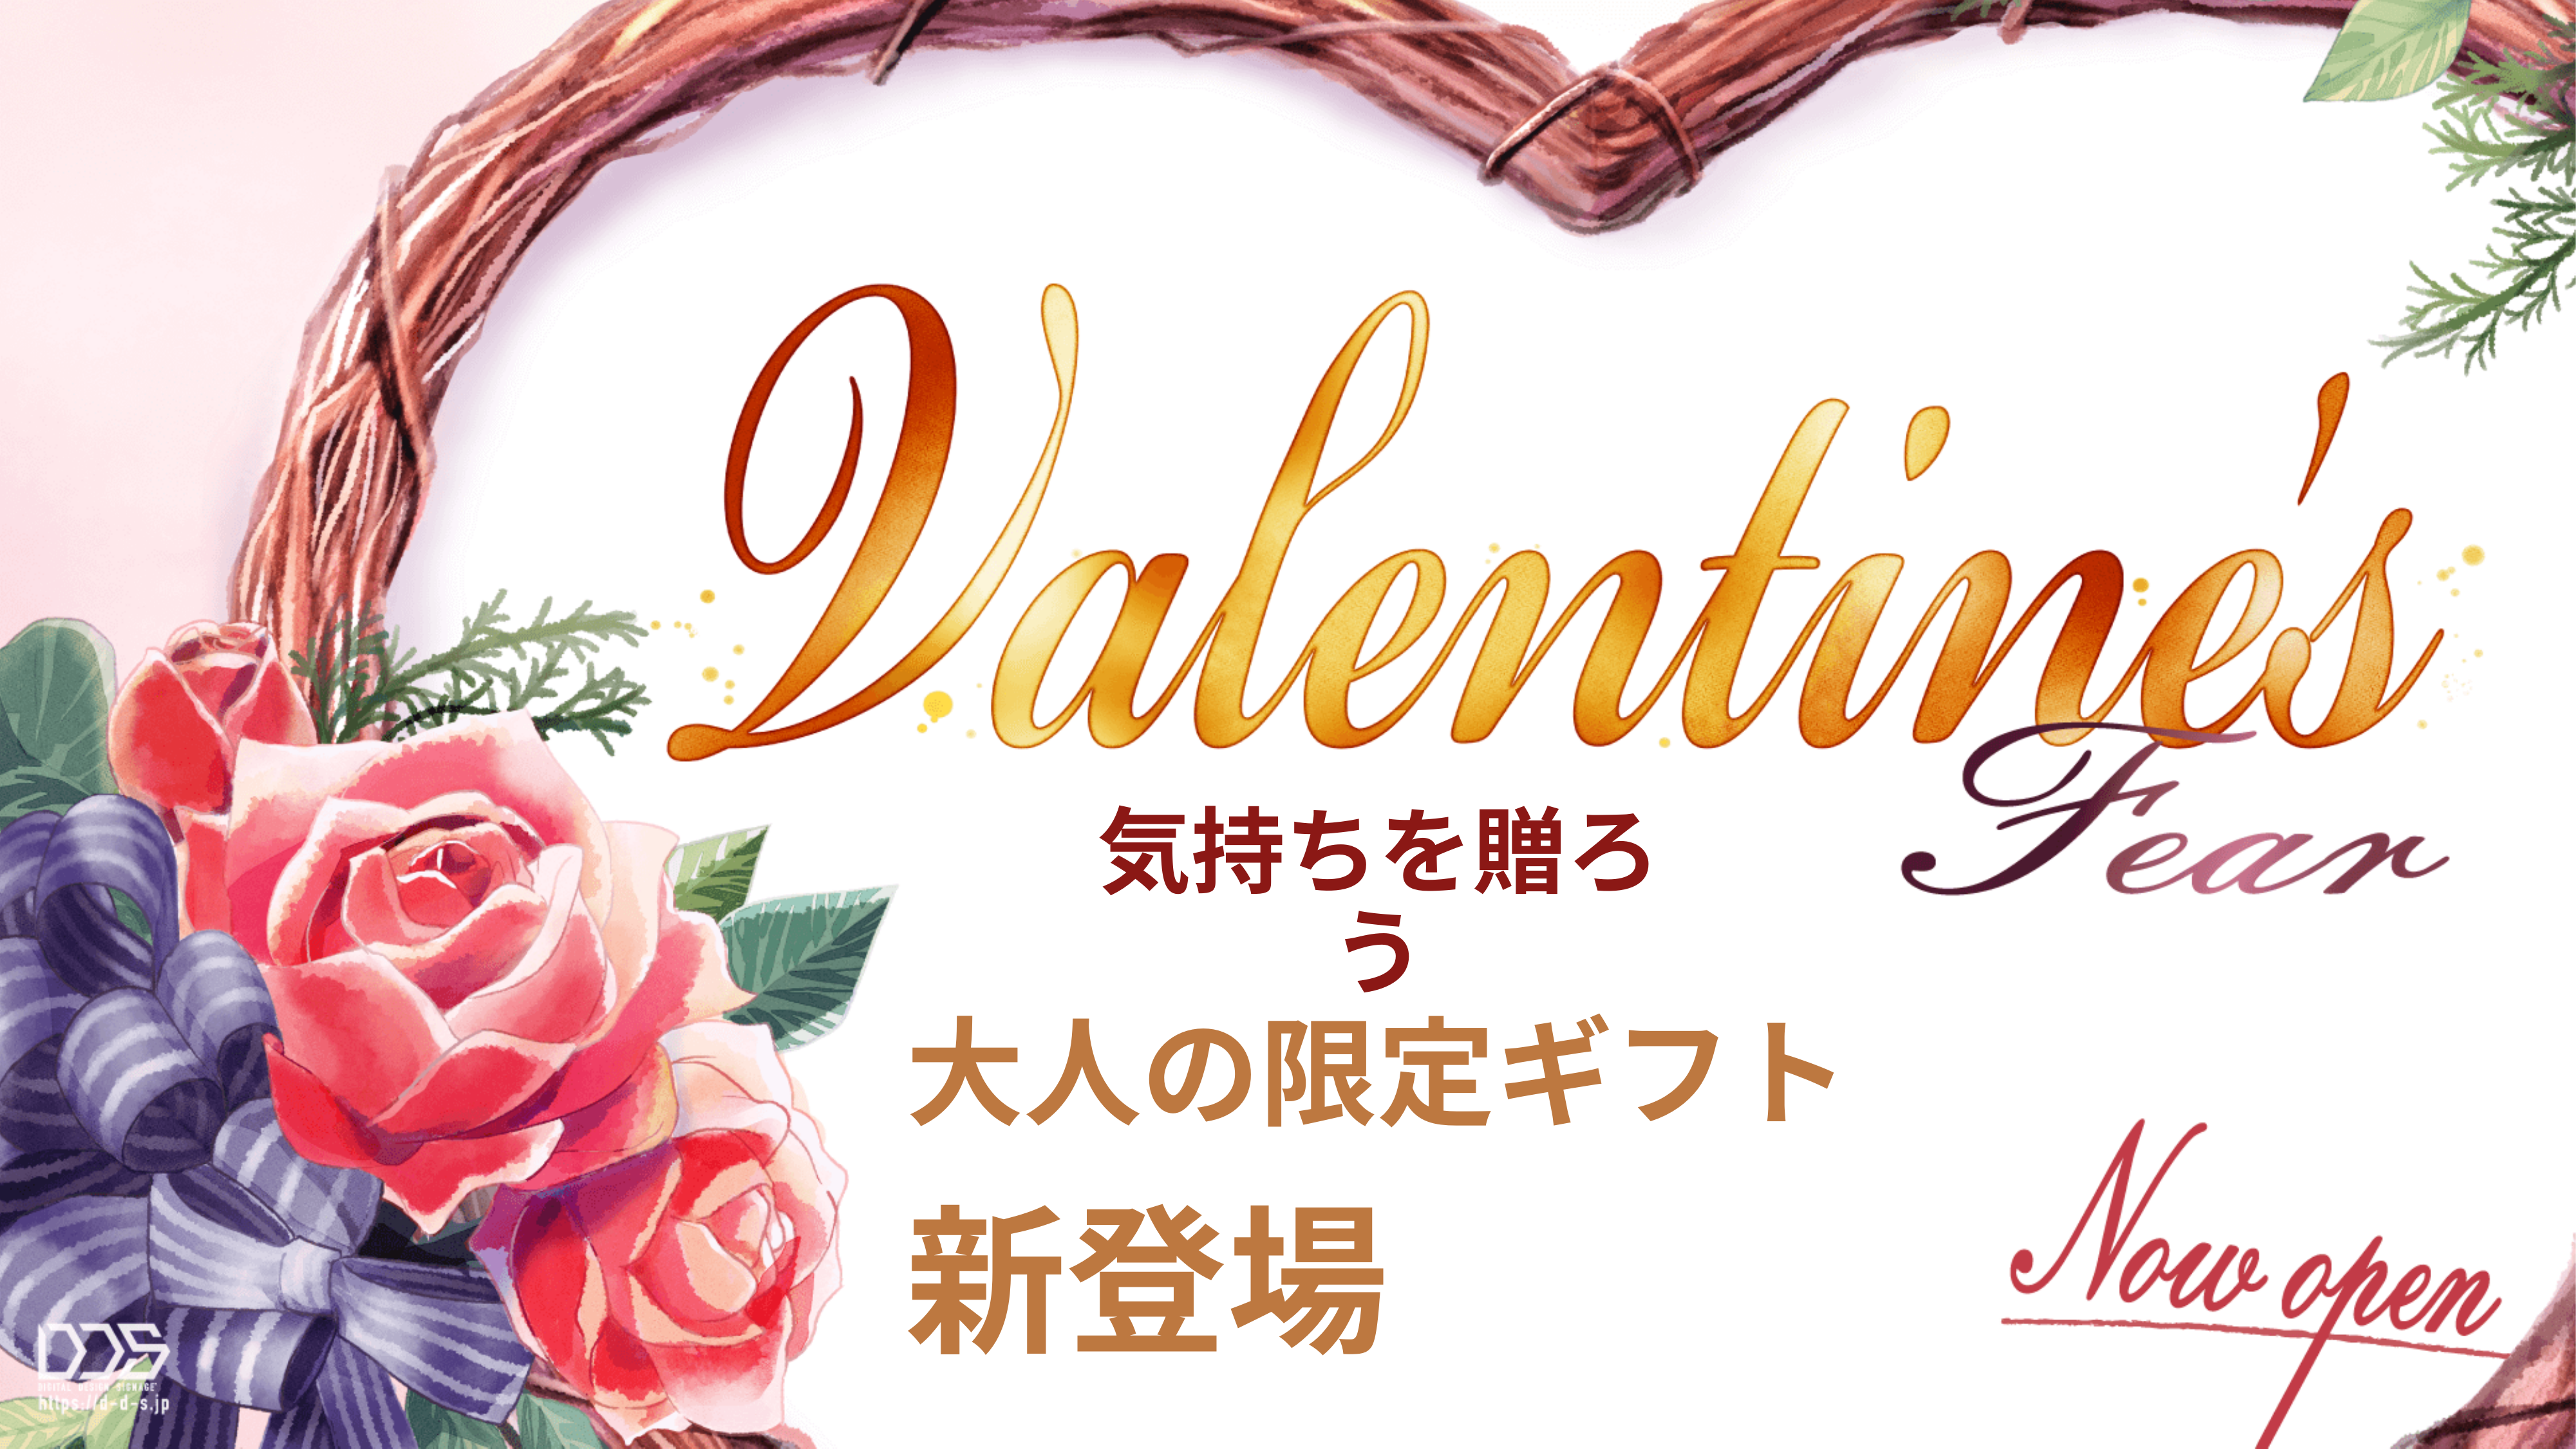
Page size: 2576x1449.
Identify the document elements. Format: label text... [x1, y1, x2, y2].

subtitle 気持ちを贈ろう [1041, 799, 1717, 904]
title 大人の限定ギフト [896, 993, 1892, 1155]
picture [0, 0, 2576, 1449]
text_box 新登場 [896, 1174, 1462, 1379]
